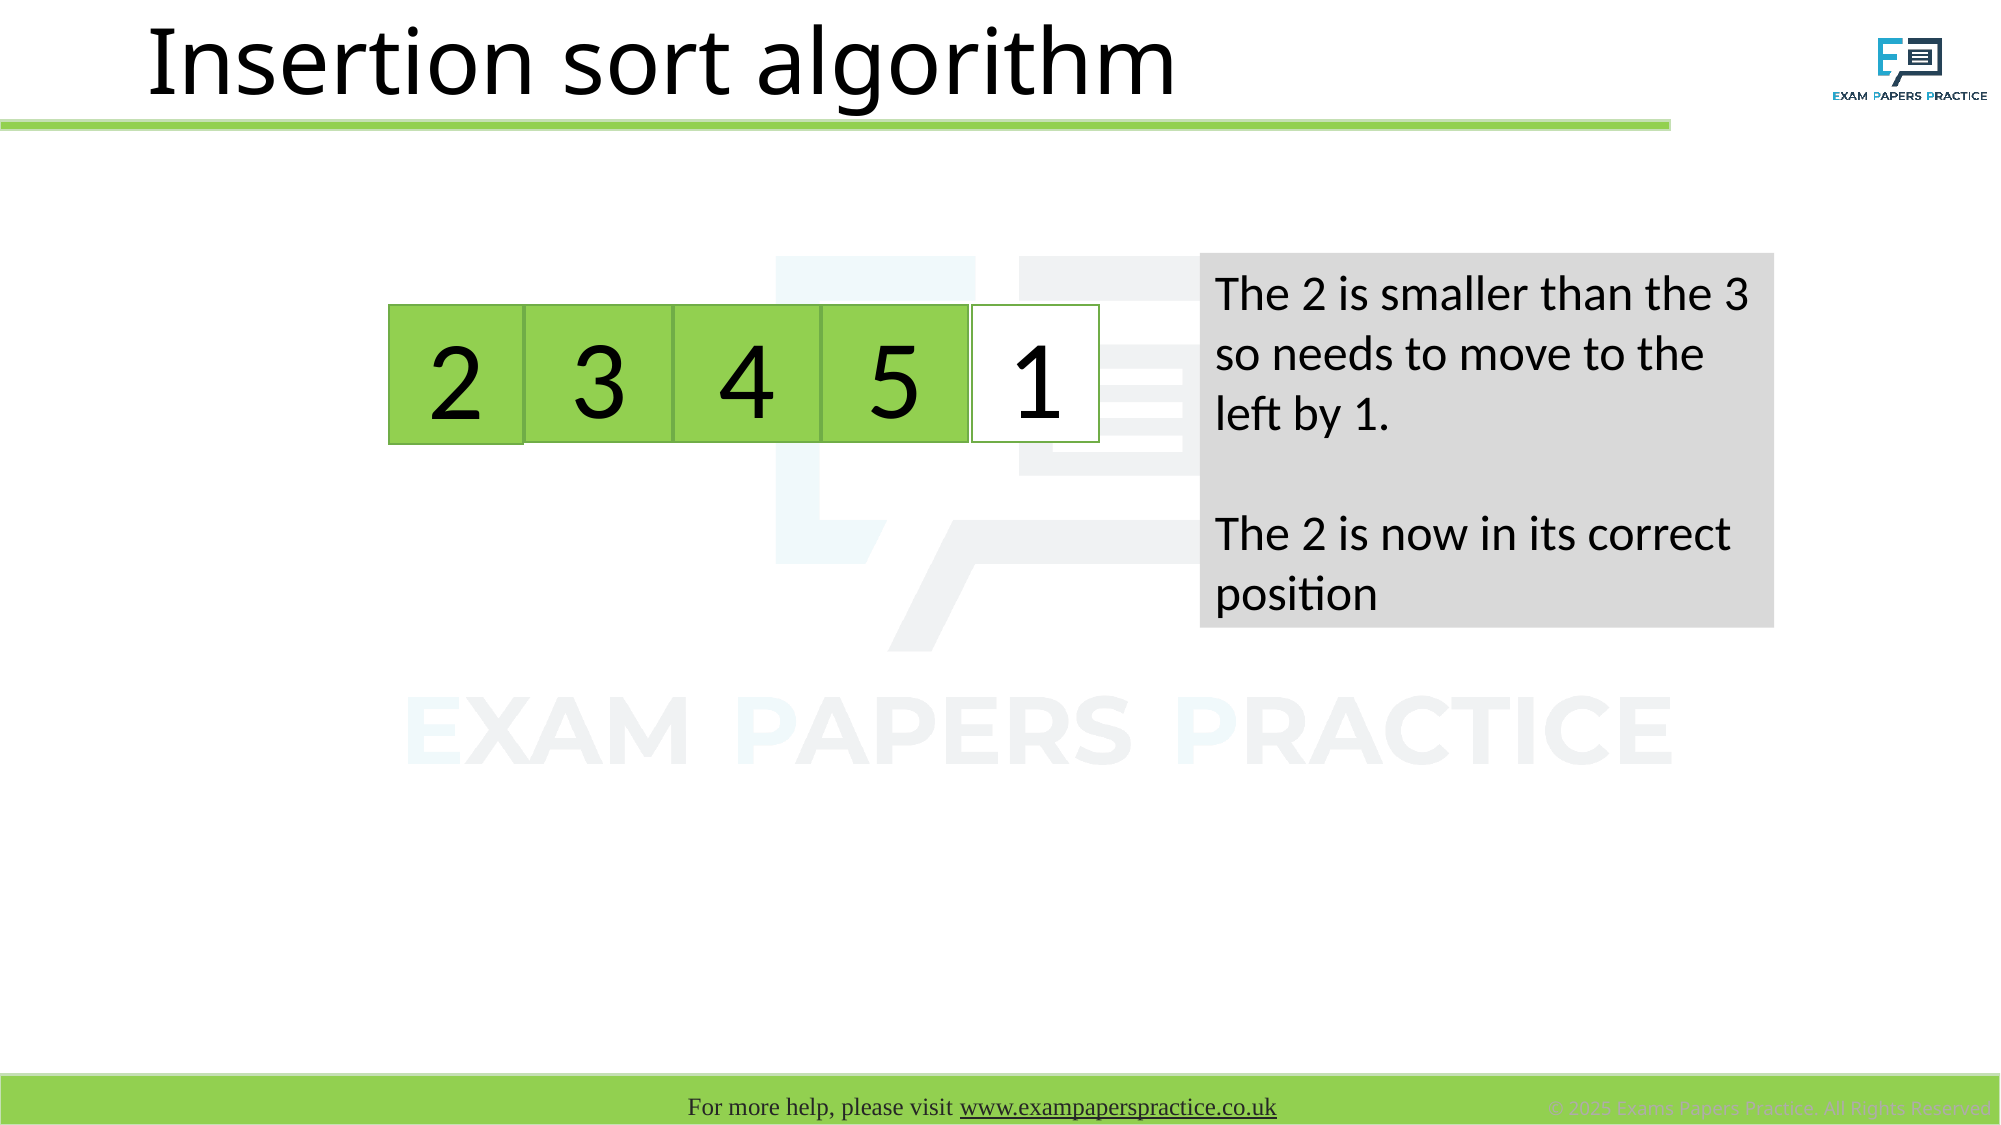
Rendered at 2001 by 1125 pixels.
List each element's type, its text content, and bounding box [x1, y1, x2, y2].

text_box 4 [673, 304, 821, 443]
text_box The 2 is smaller than the 3 so needs to move to the left by 1. The 2 is now in its correct position [1199, 252, 1775, 628]
text_box 2 [388, 304, 524, 445]
text_box 3 [524, 304, 673, 443]
text_box 1 [971, 304, 1100, 443]
text_box 5 [821, 304, 969, 443]
title Insertion sort algorithm [132, 0, 1200, 162]
